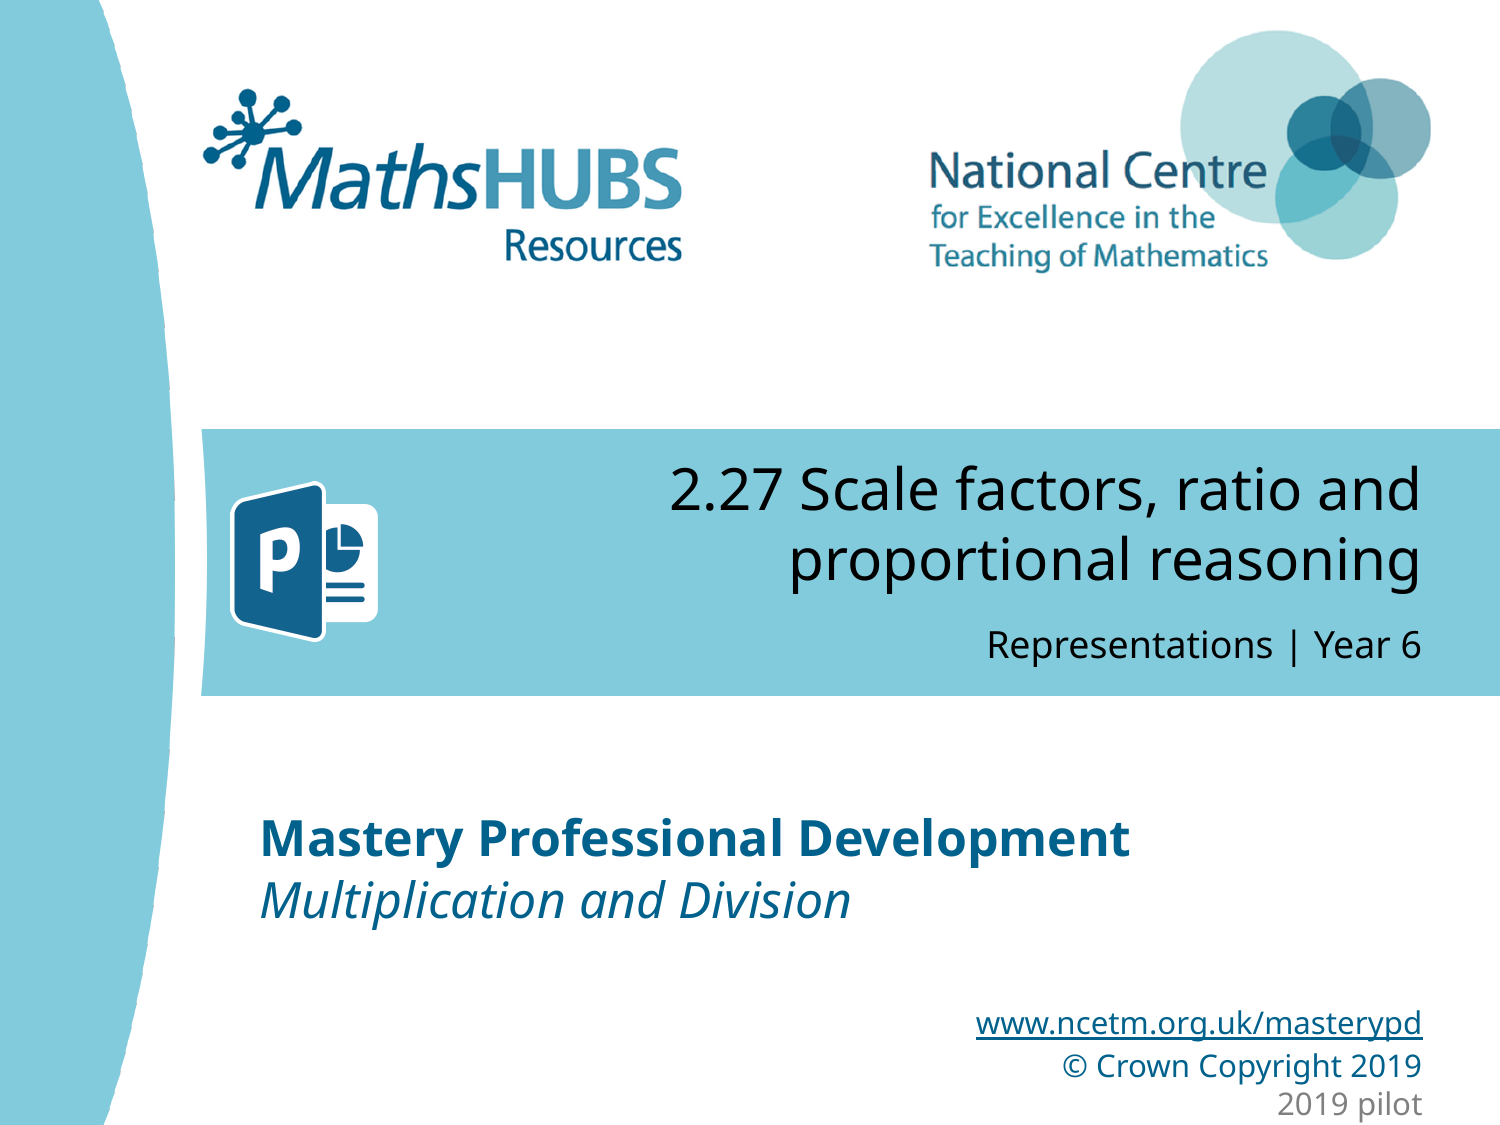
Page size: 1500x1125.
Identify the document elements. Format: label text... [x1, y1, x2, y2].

picture [200, 85, 688, 274]
picture [927, 29, 1431, 274]
picture [178, 429, 1500, 696]
picture [0, 0, 175, 1125]
title 2.27 Scale factors, ratio and proportional reasoning [407, 459, 1438, 585]
list Multiplication and Division [244, 860, 1161, 945]
subtitle Representations | Year 6 [407, 614, 1438, 673]
